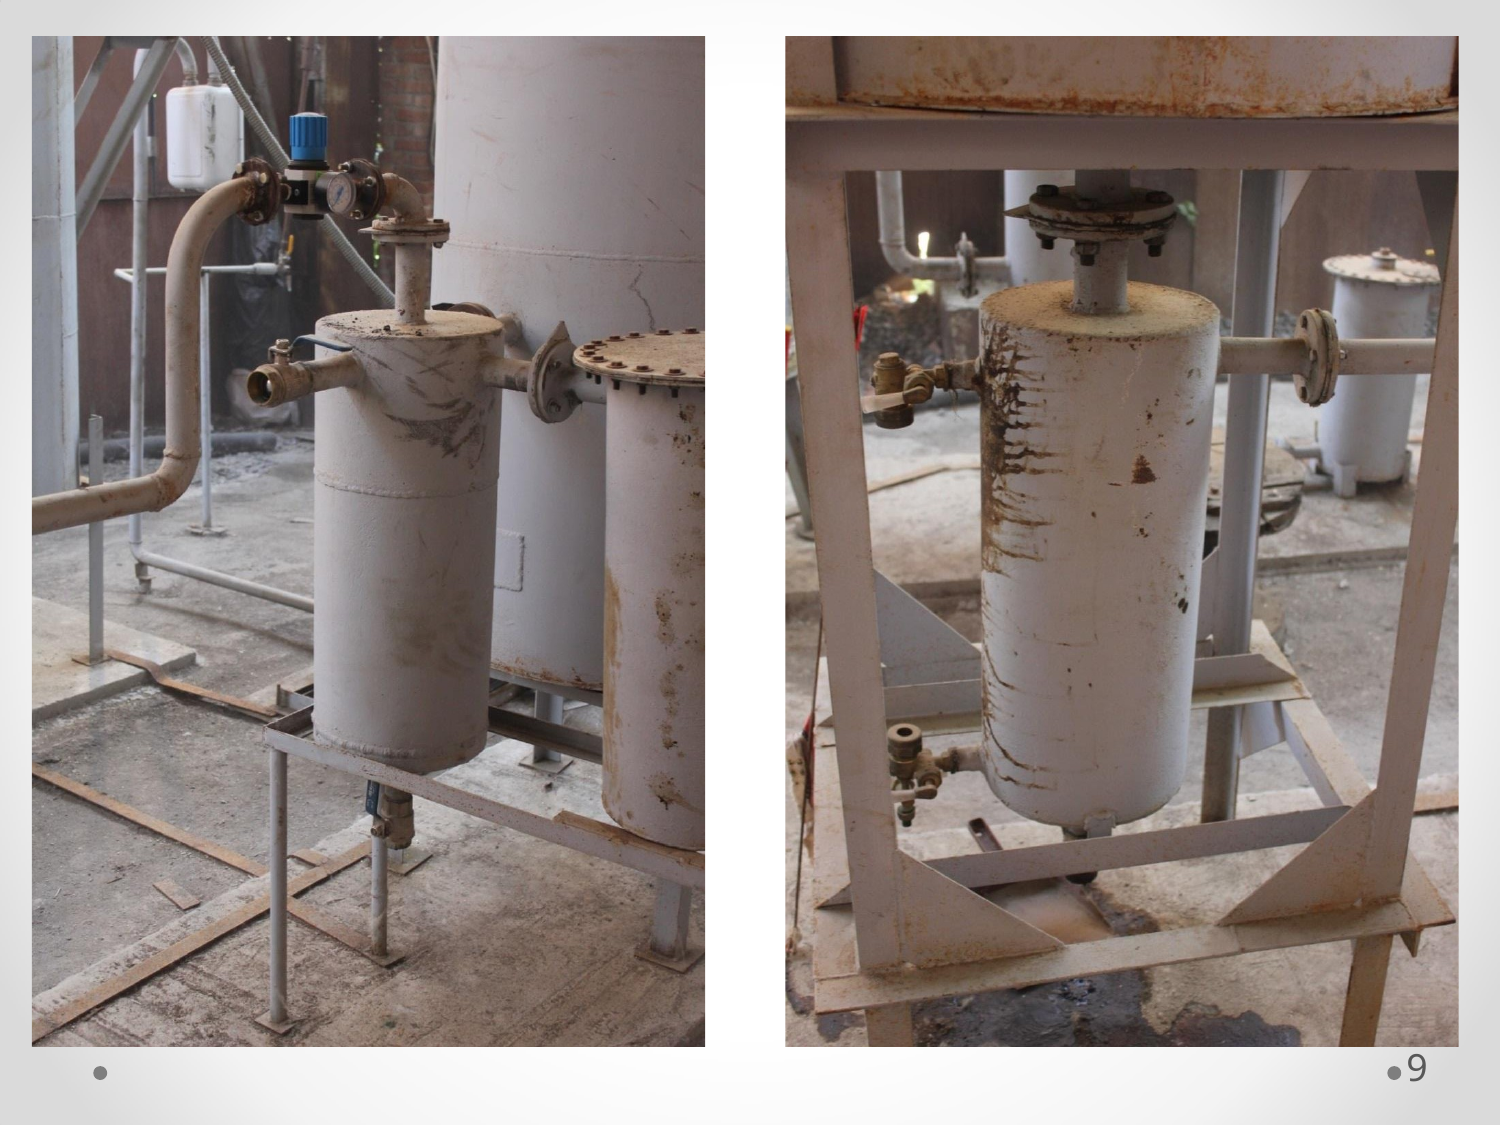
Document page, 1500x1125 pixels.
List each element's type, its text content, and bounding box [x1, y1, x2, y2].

text_box [31, 36, 706, 1047]
picture [0, 0, 1500, 1125]
slide_number 8 [1402, 1054, 1458, 1125]
text_box [785, 36, 1459, 1047]
